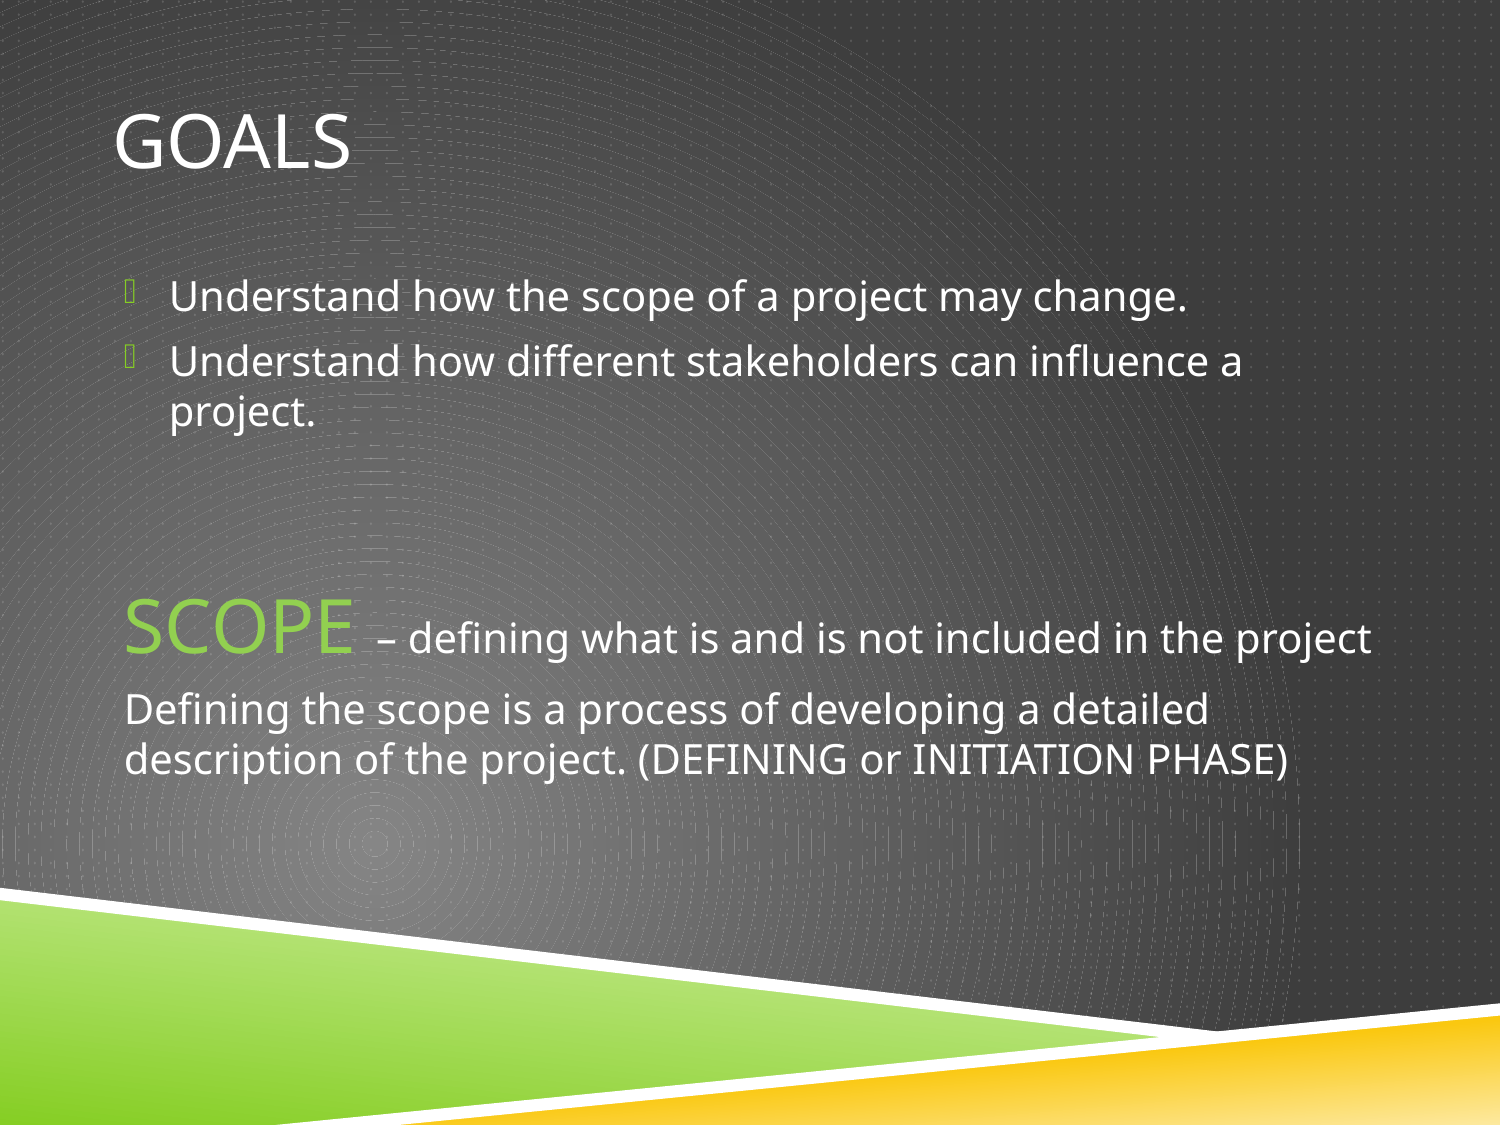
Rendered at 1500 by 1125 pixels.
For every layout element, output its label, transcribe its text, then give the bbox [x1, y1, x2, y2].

title GOALS [112, 45, 1388, 233]
list Understand how the scope of a project may change. Understand how different stakeholders can influence a project. SCOPE – defining what is and is not included in the project Defining the scope is a process of developing a detailed description of the project. (DEFINING or INITIATION PHASE) [112, 262, 1388, 875]
